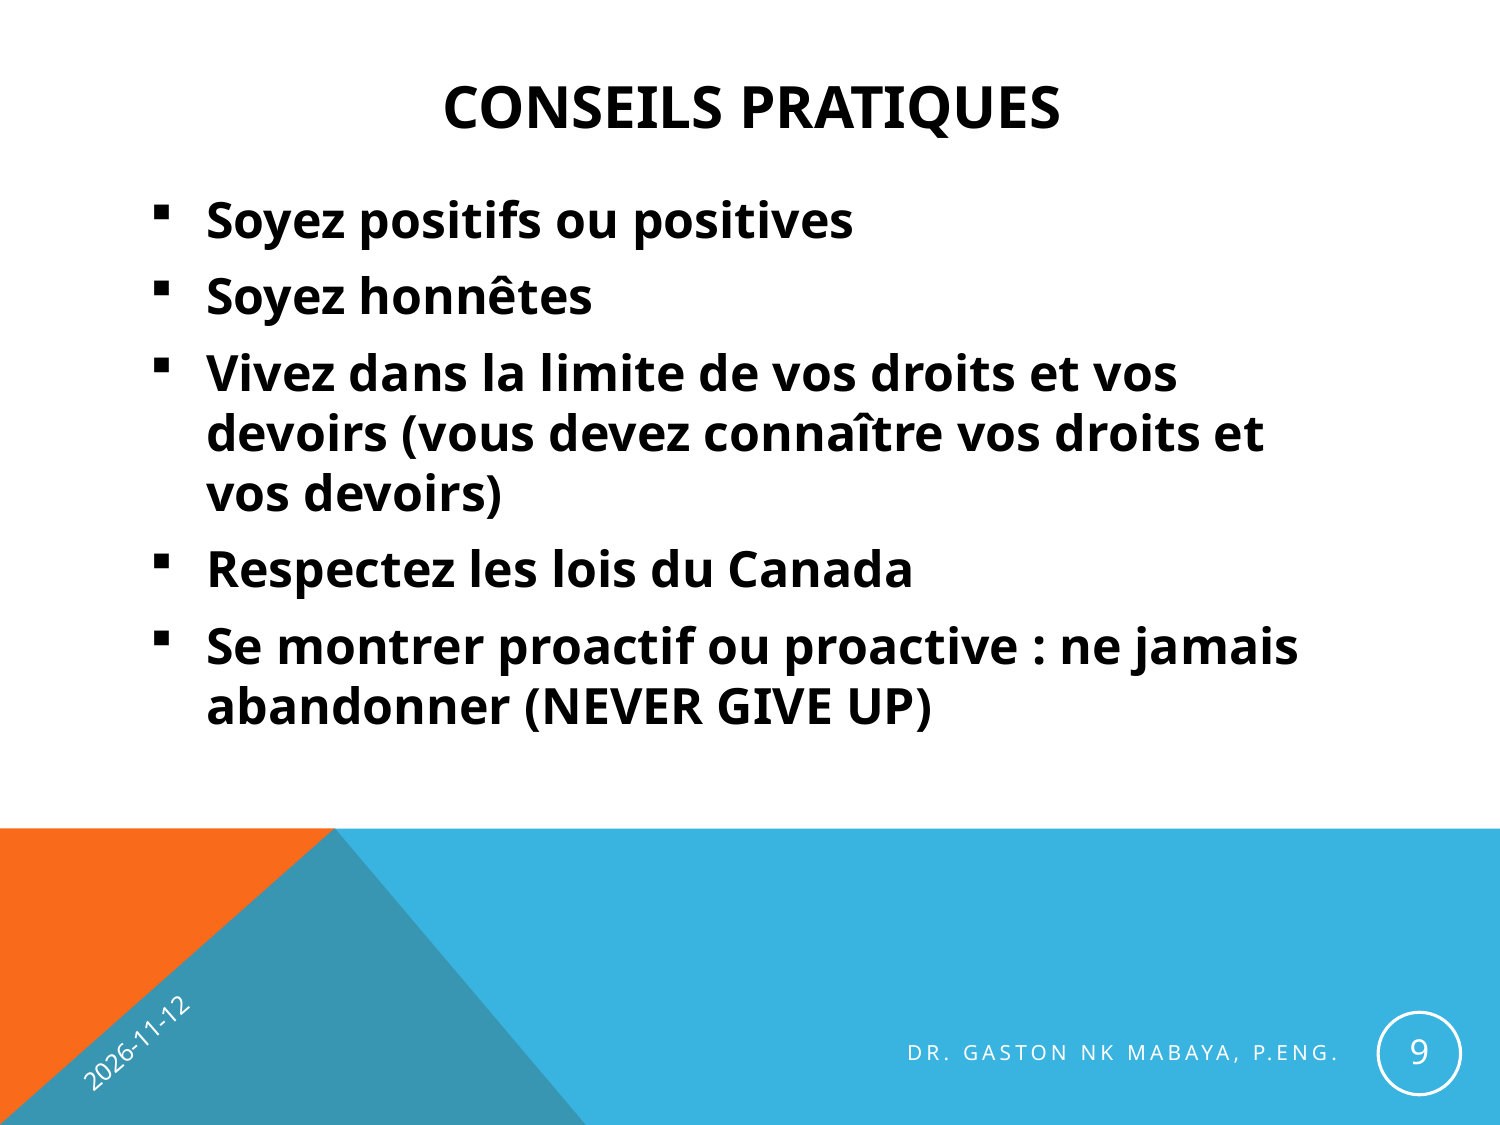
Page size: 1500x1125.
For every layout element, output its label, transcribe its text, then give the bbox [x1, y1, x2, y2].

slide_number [65, 849, 357, 1109]
list Soyez positifs ou positives Soyez honnêtes Vivez dans la limite de vos droits et vos devoirs (vous devez connaître vos droits et vos devoirs) Respectez les lois du Canada Se montrer proactif ou proactive : ne jamais abandonner (NEVER GIVE UP) [135, 180, 1369, 768]
title Conseils pratiques [135, 60, 1369, 150]
footer Dr. Gaston NK Mabaya, P.Eng. [577, 1031, 1352, 1076]
slide_number 9 [1376, 1010, 1463, 1097]
